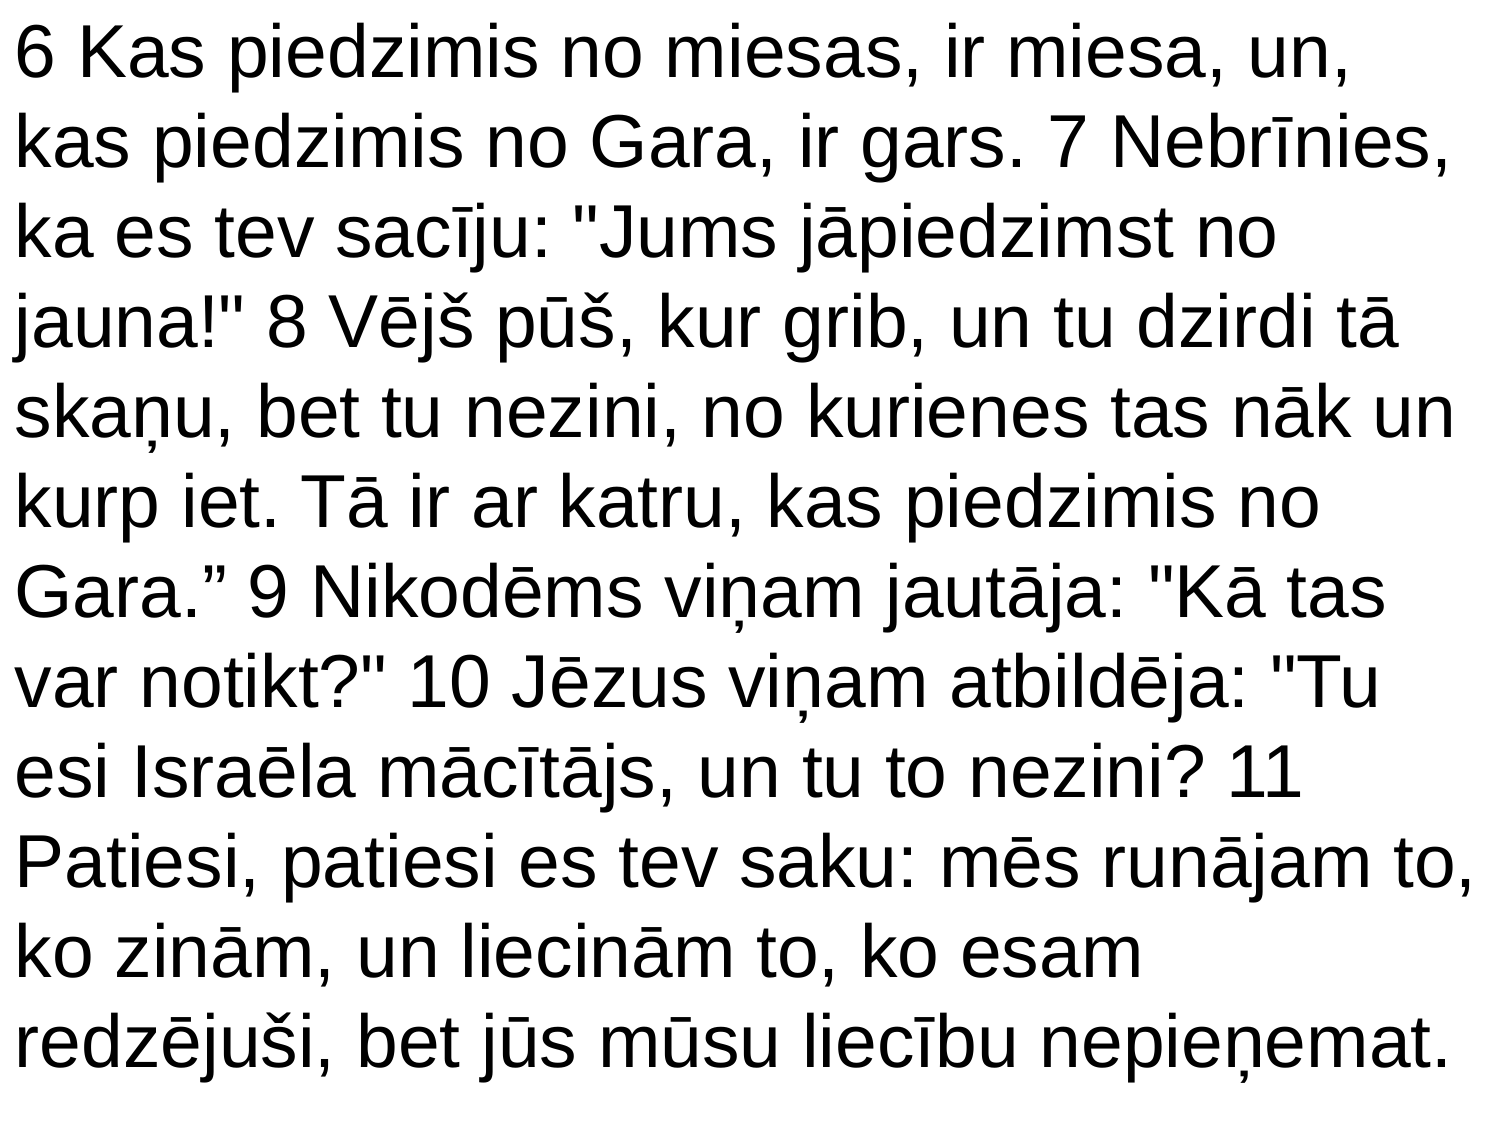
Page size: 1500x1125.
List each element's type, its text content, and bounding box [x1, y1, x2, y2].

text_box 6 Kas piedzimis no miesas, ir miesa, un, kas piedzimis no Gara, ir gars. 7 Nebrīnies, ka es tev sacīju: "Jums jāpiedzimst no jauna!" 8 Vējš pūš, kur grib, un tu dzirdi tā skaņu, bet tu nezini, no kurienes tas nāk un kurp iet. Tā ir ar katru, kas piedzimis no Gara.” 9 Nikodēms viņam jautāja: "Kā tas var notikt?" 10 Jēzus viņam atbildēja: "Tu esi Israēla mācītājs, un tu to nezini? 11 Patiesi, patiesi es tev saku: mēs runājam to, ko zinām, un liecinām to, ko esam redzējuši, bet jūs mūsu liecību nepieņemat. [0, 0, 1500, 1091]
